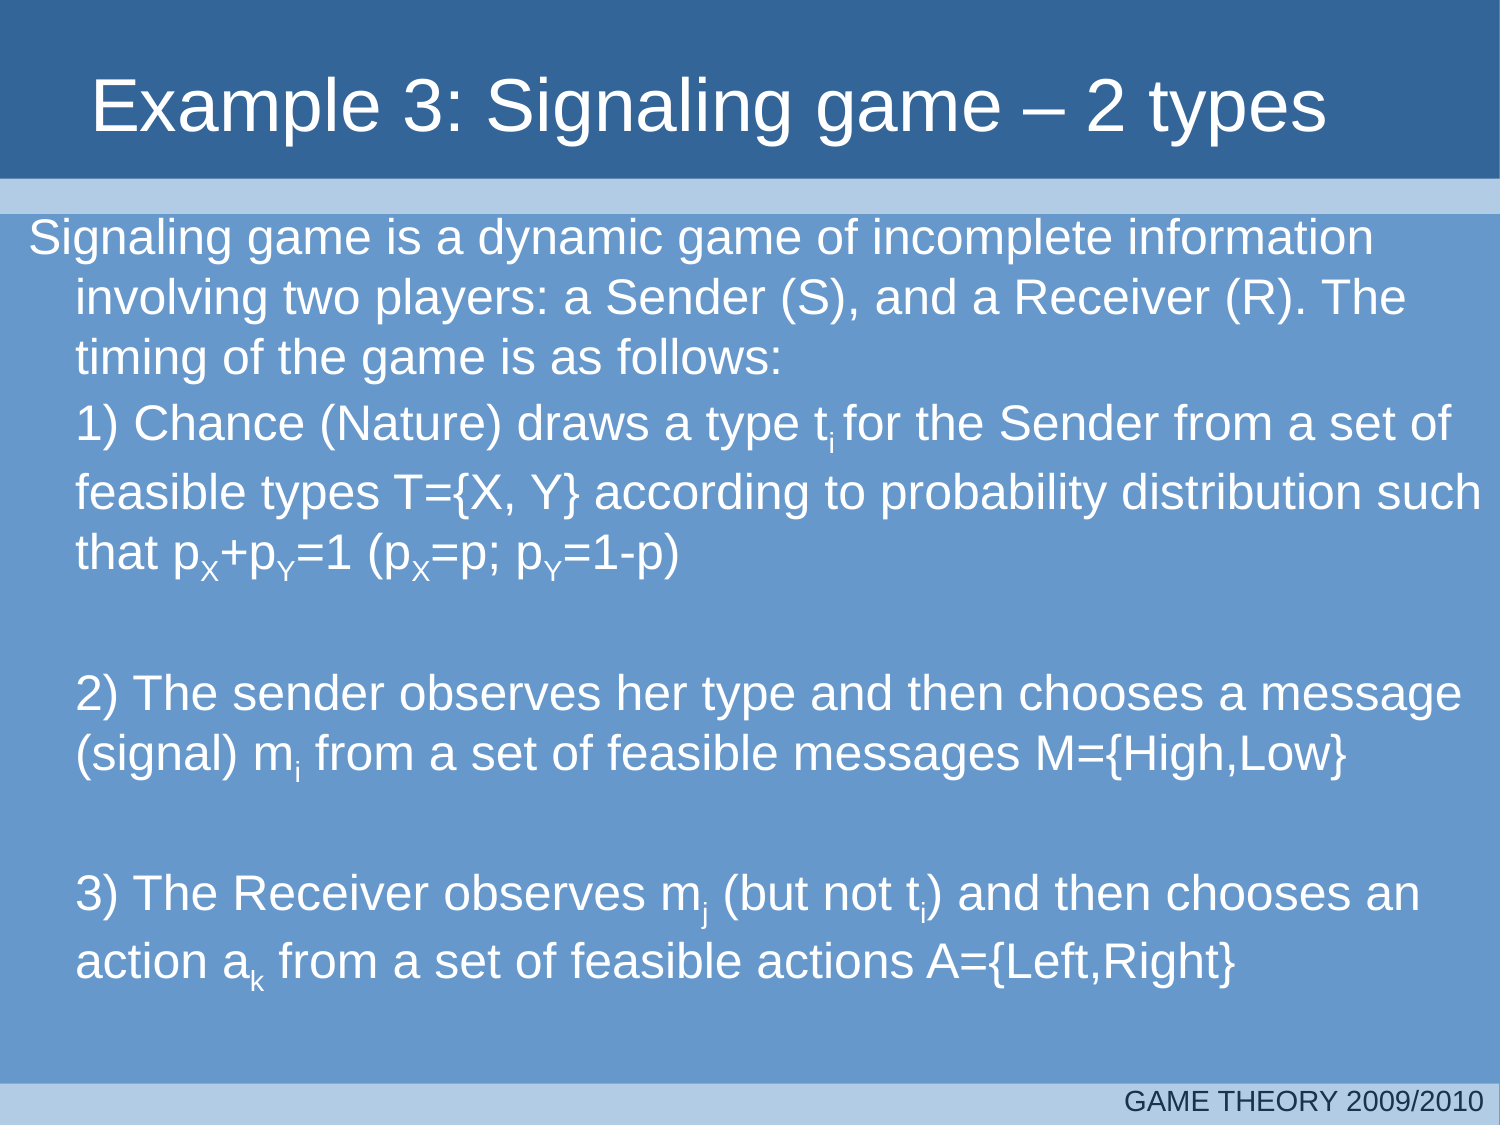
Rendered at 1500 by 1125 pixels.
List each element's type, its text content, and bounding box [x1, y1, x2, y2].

title Example 3: Signaling game – 2 types [74, 42, 1436, 162]
text_box GAME THEORY 2009/2010 [1109, 1075, 1500, 1125]
list Signaling game is a dynamic game of incomplete information involving two players: a Sender (S), and a Receiver (R). The timing of the game is as follows: 1) Chance (Nature) draws a type ti for the Sender from a set of feasible types T={X, Y} according to probability distribution such that pX+pY=1 (pX=p; pY=1-p) 2) The sender observes her type and then chooses a message (signal) mi from a set of feasible messages M={High,Low} 3) The Receiver observes mj (but not ti) and then chooses an action ak from a set of feasible actions A={Left,Right} [0, 196, 1500, 1066]
